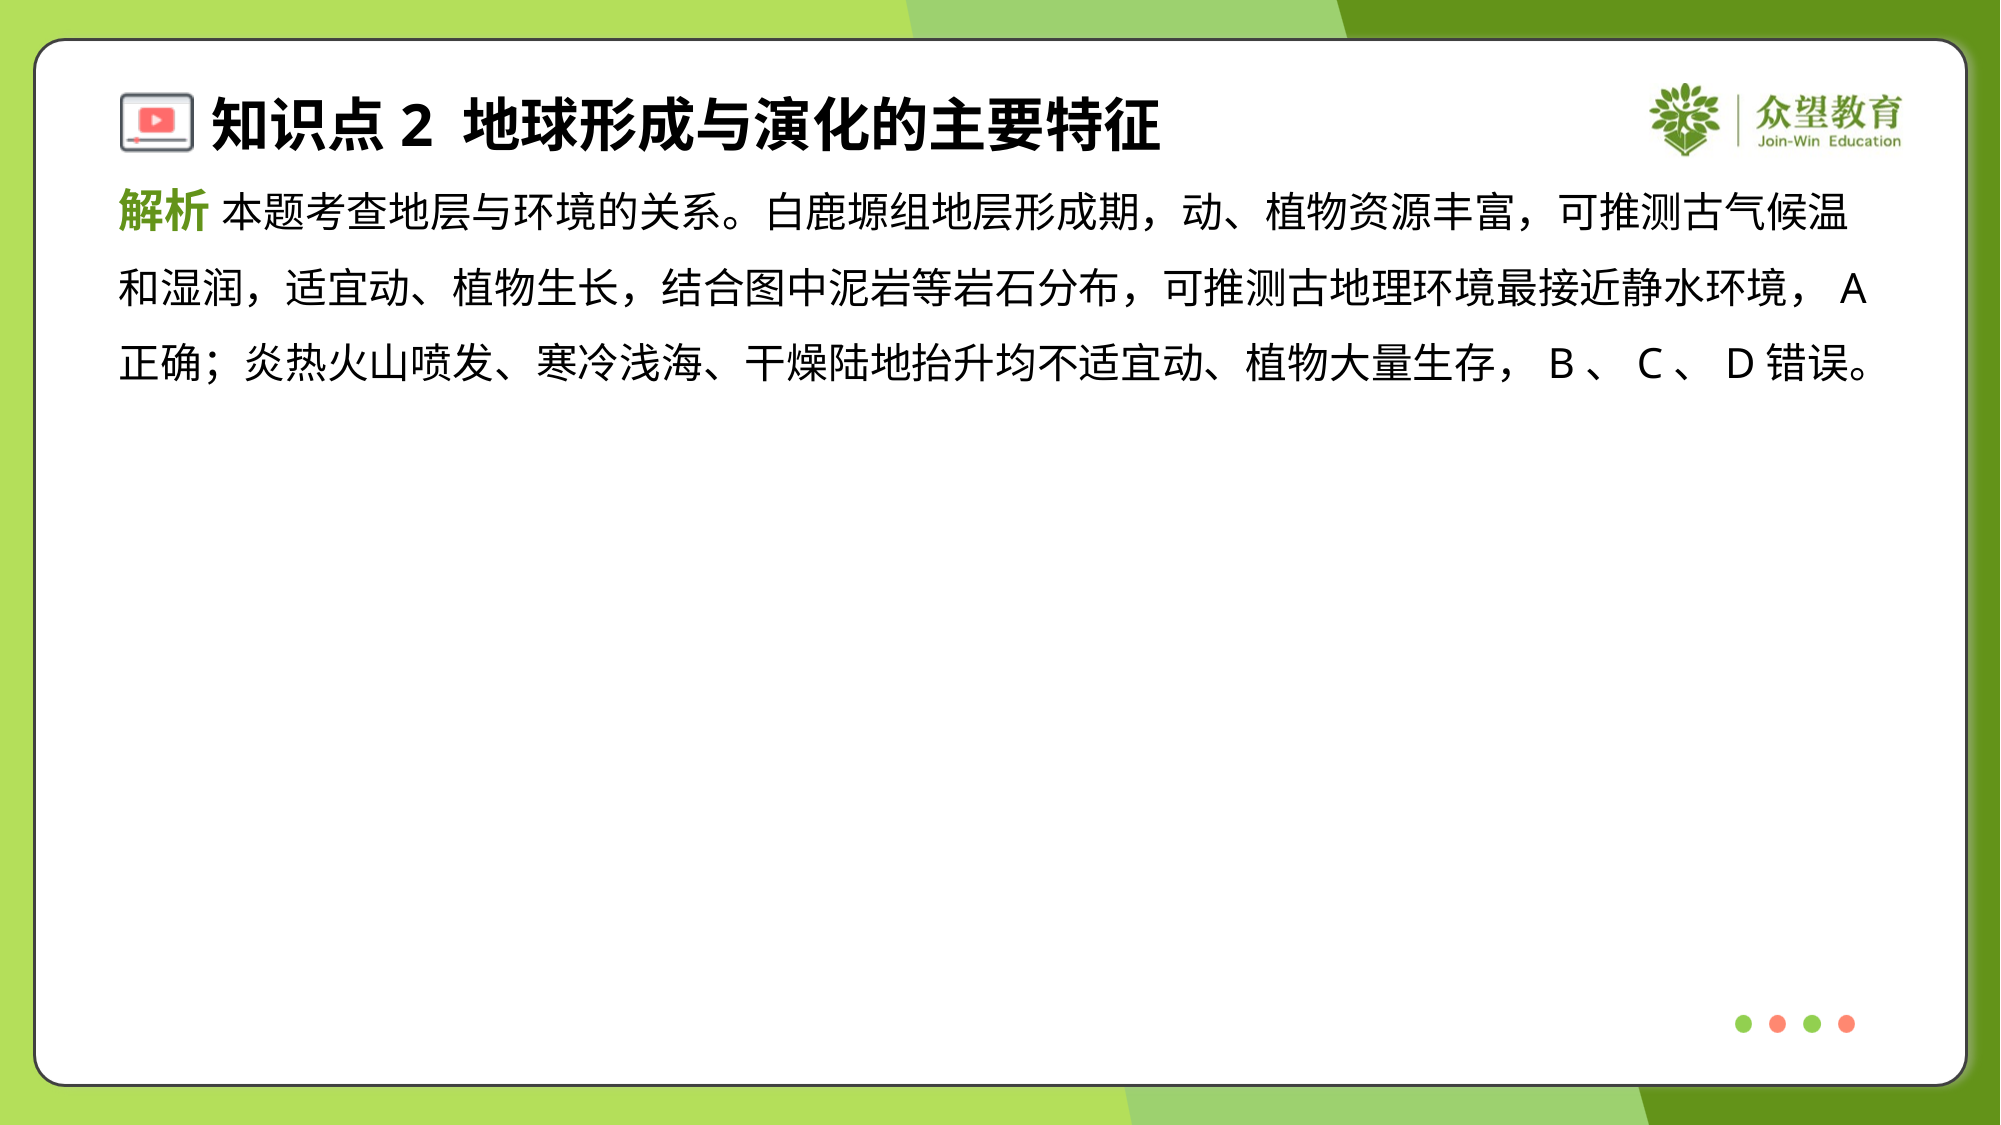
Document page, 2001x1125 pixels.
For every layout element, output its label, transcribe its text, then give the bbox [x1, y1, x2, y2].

text_box 解析 本题考查地层与环境的关系。白鹿塬组地层形成期，动、植物资源丰富，可推测古气候温 和湿润，适宜动、植物生长，结合图中泥岩等岩石分布，可推测古地理环境最接近静水环境，A 正确；炎热火山喷发、寒冷浅海、干燥陆地抬升均不适宜动、植物大量生存，B、C、D错误。 [118, 159, 1883, 387]
picture [0, 0, 2000, 1125]
